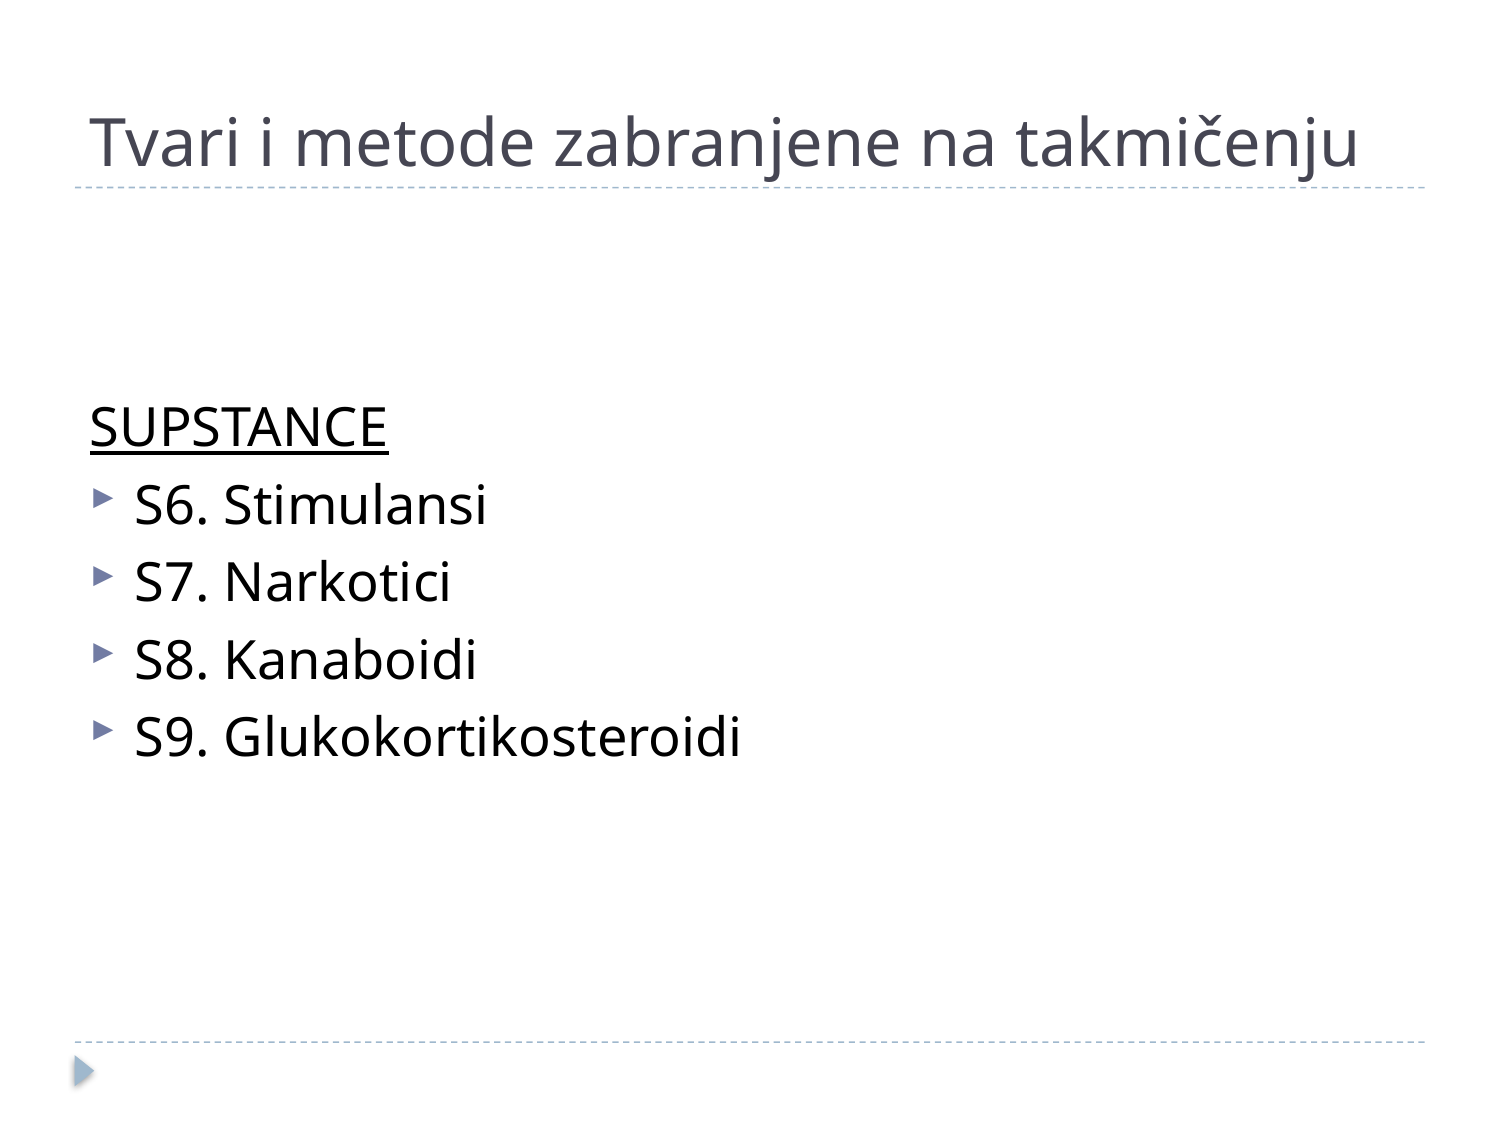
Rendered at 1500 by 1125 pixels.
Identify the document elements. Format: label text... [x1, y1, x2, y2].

list SUPSTANCE S6. Stimulansi S7. Narkotici S8. Kanaboidi S9. Glukokortikosteroidi [75, 385, 1425, 1010]
title Tvari i metode zabranjene na takmičenju [75, 24, 1425, 188]
